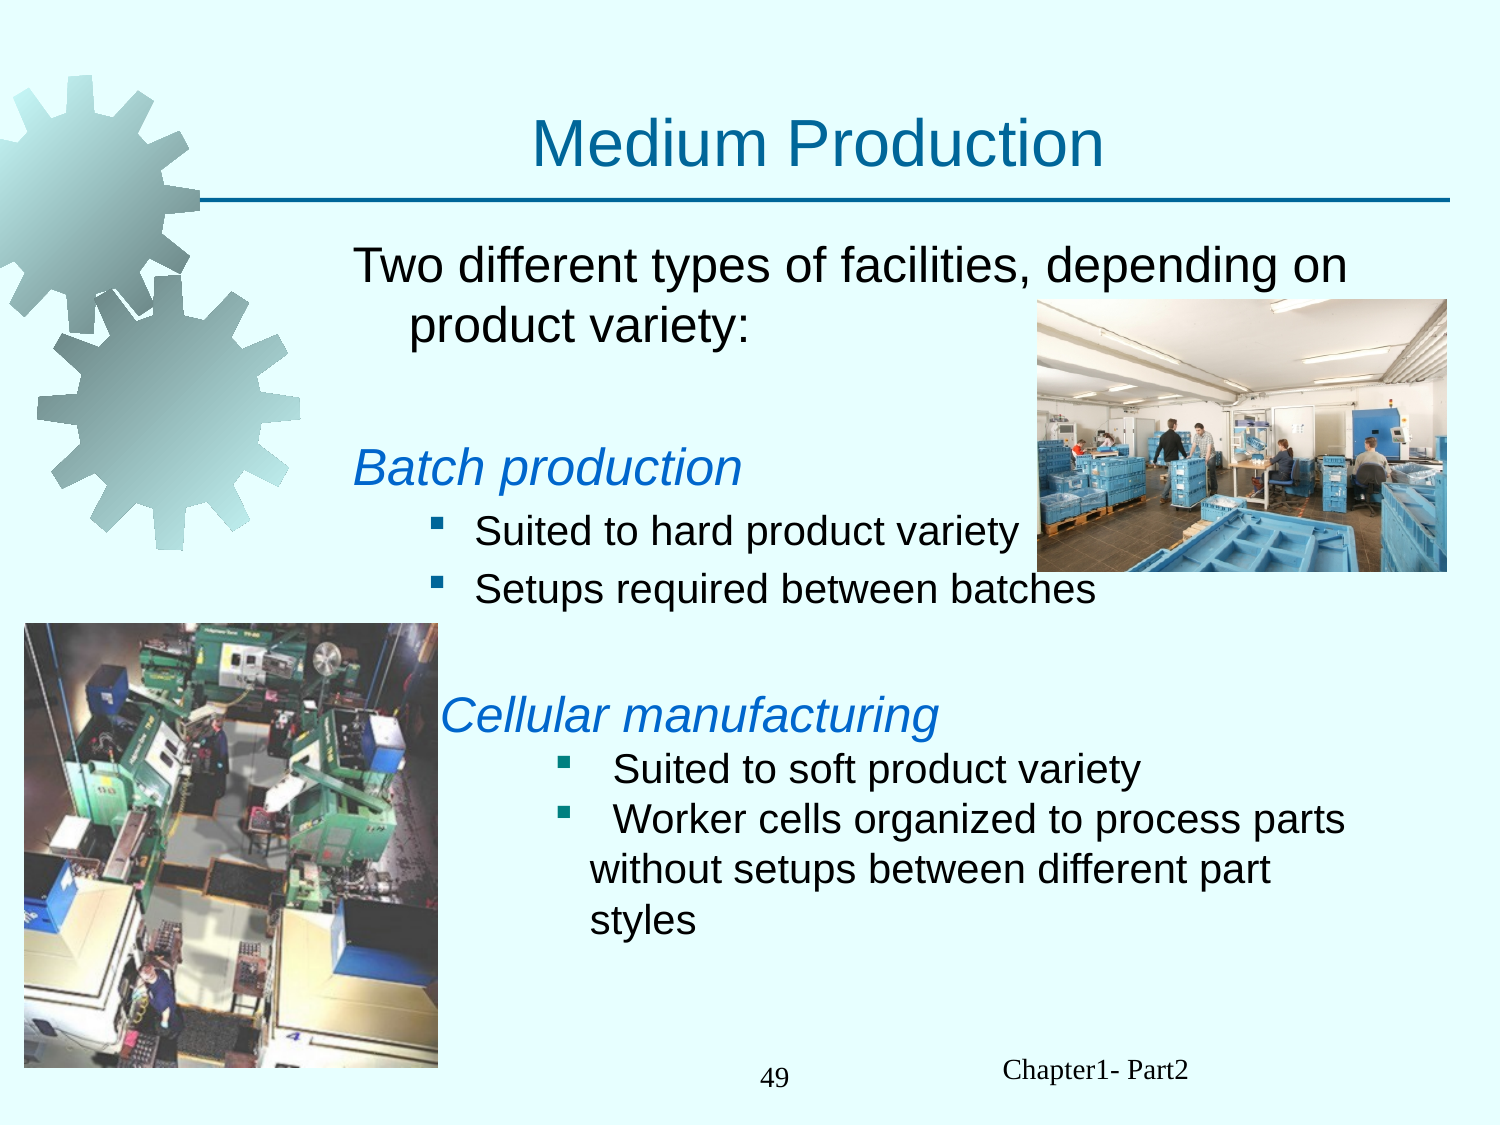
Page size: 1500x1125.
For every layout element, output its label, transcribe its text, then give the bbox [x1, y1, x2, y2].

picture [24, 623, 438, 1069]
title Medium Production [185, 35, 1452, 190]
picture [1037, 299, 1447, 572]
footer Chapter1- Part2 [987, 1042, 1463, 1122]
list Two different types of facilities, depending on product variety: Batch production Suited to hard product variety Setups required between batches [337, 224, 1401, 1026]
slide_number 49 [599, 1050, 951, 1125]
text_box Cellular manufacturing Suited to soft product variety Worker cells organized to process parts without setups between different part styles [441, 674, 1370, 950]
